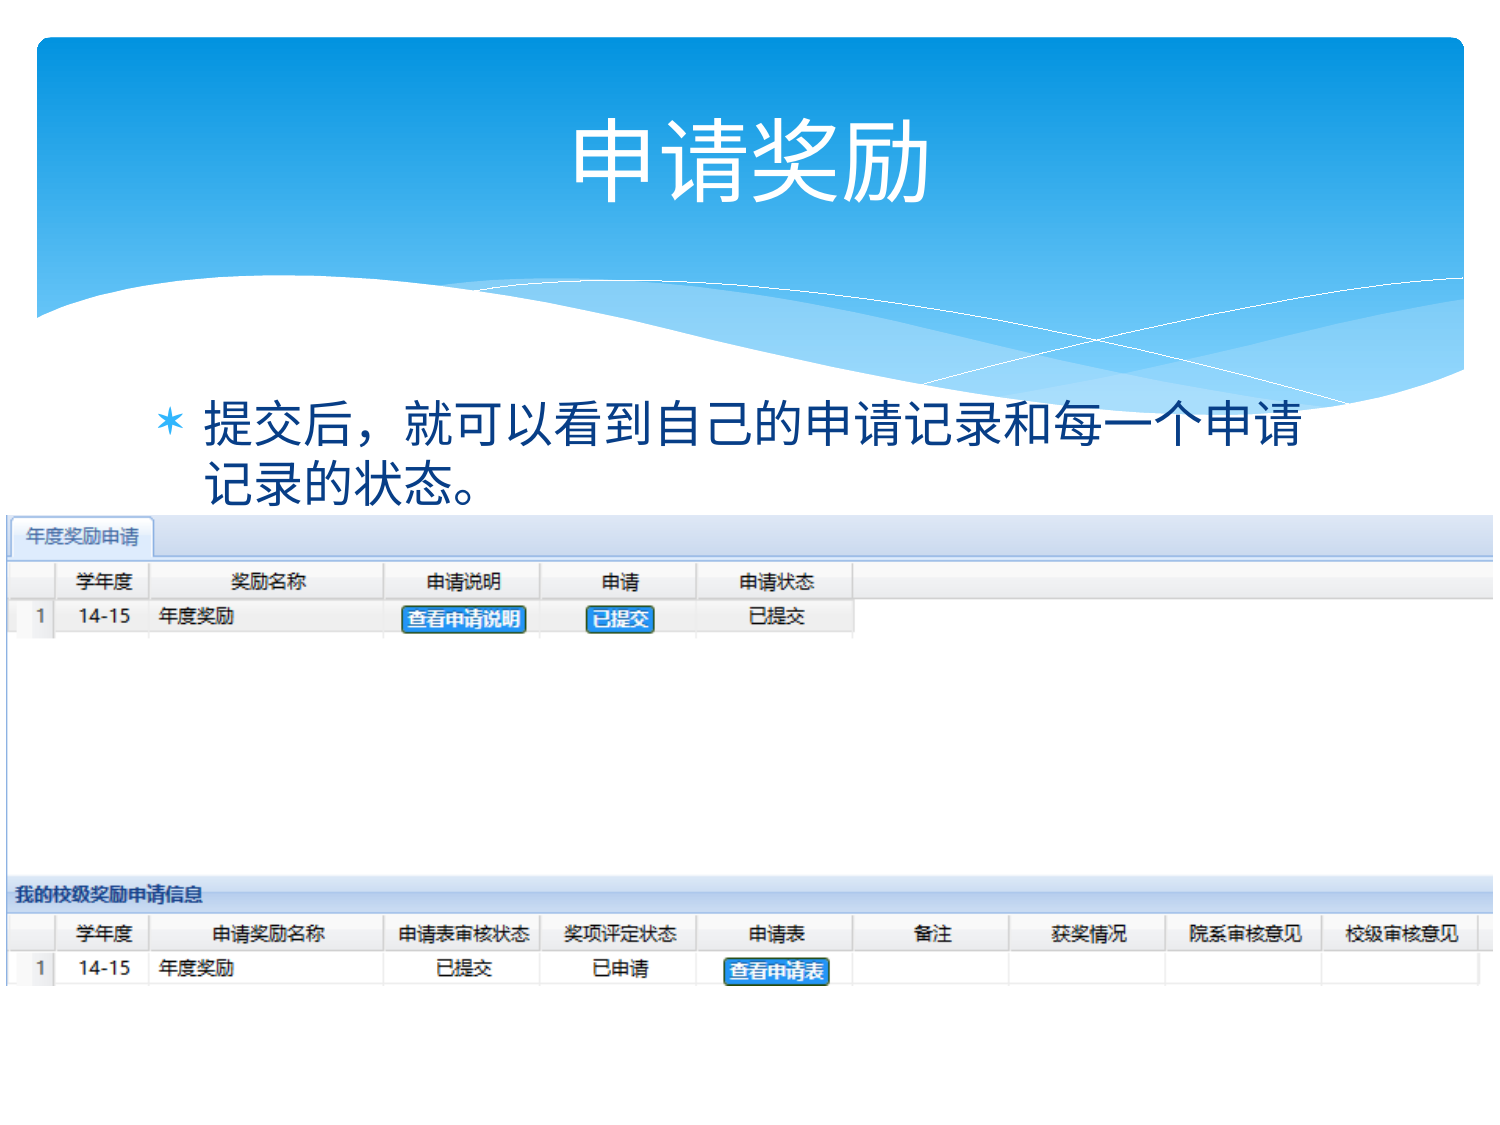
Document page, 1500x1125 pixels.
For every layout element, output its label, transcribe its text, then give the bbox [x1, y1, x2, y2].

list 提交后，就可以看到自己的申请记录和每一个申请记录的状态。 [143, 385, 1359, 513]
picture [6, 514, 1494, 986]
title 申请奖励 [75, 55, 1425, 261]
